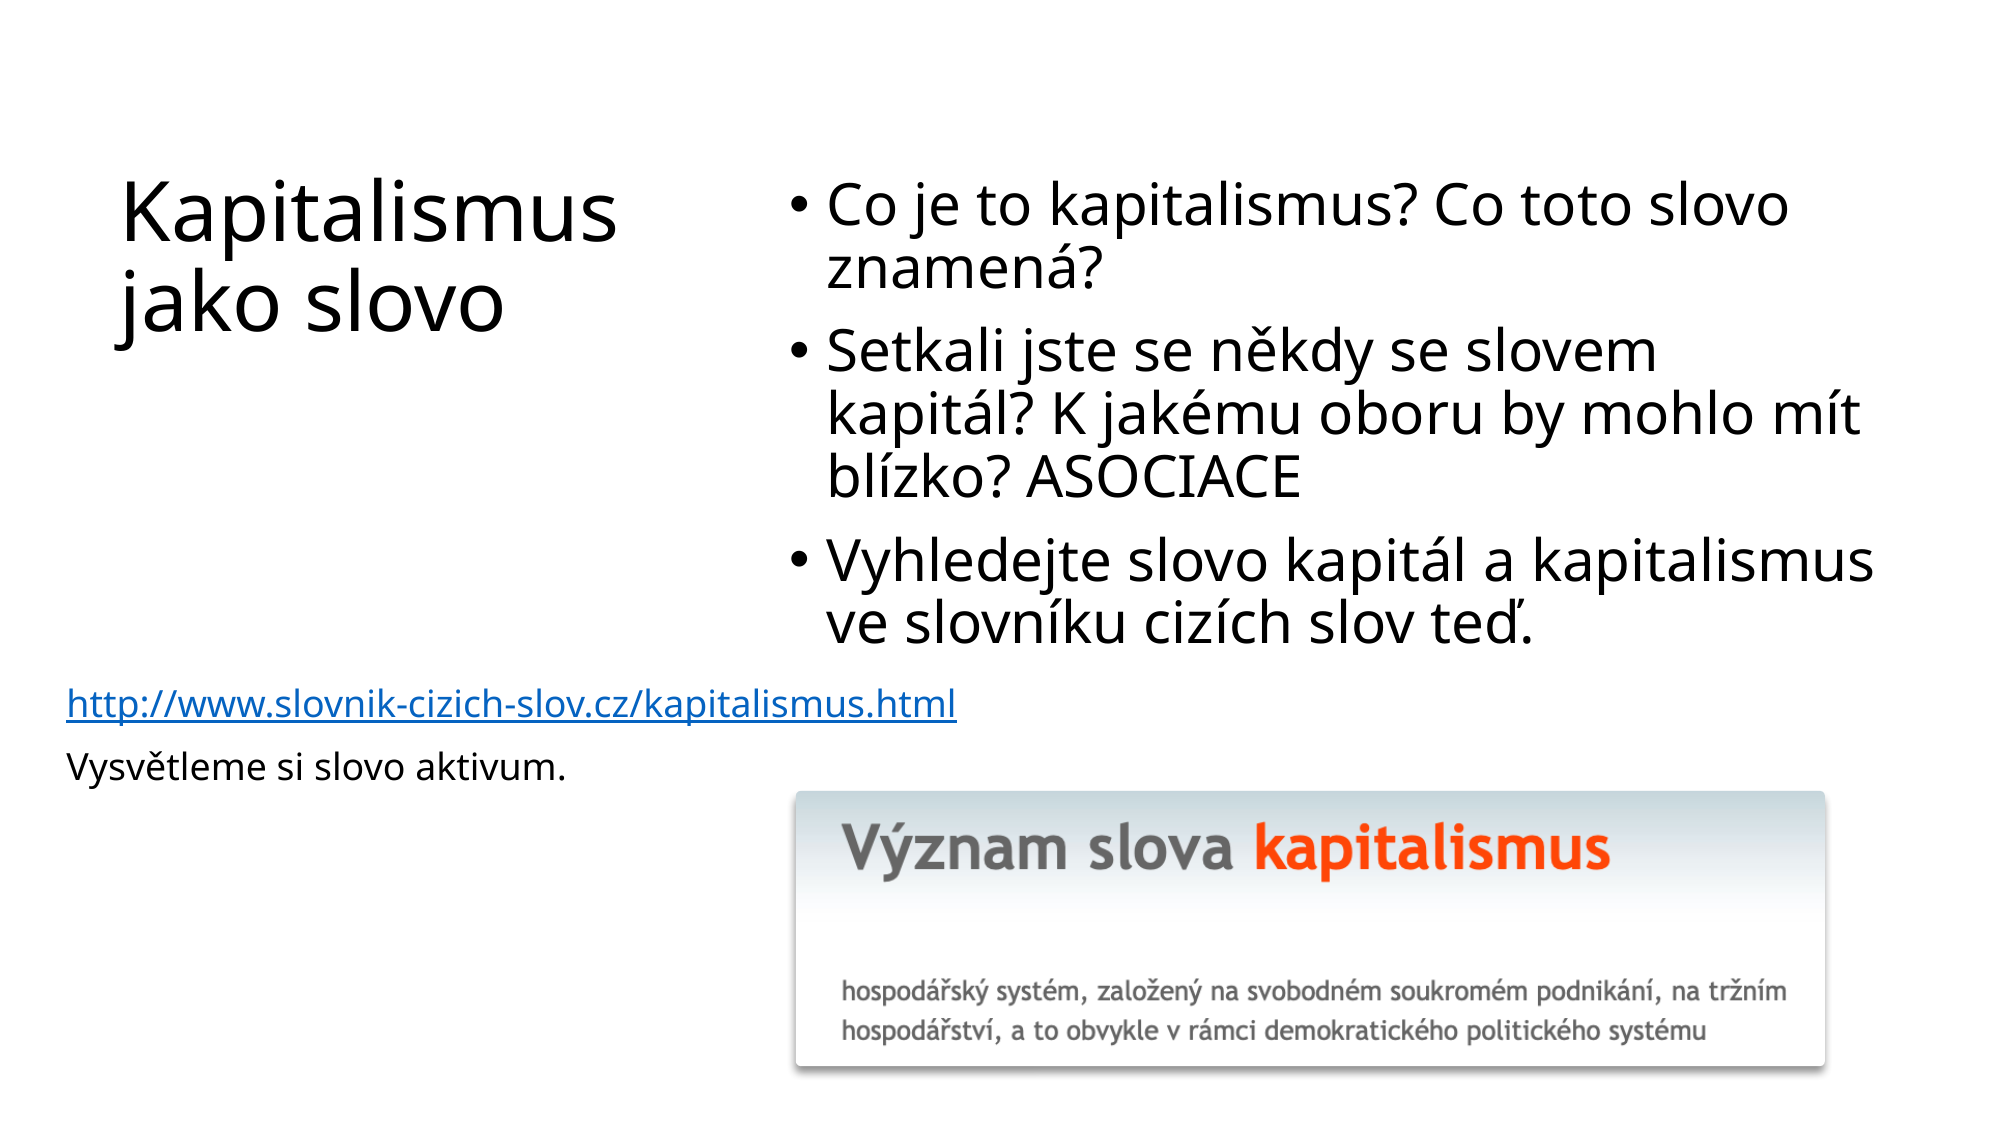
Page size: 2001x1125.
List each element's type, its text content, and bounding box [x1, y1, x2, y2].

list Co je to kapitalismus? Co toto slovo znamená? Setkali jste se někdy se slovem kapitál? K jakému oboru by mohlo mít blízko? ASOCIACE Vyhledejte slovo kapitál a kapitalismus ve slovníku cizích slov teď. [774, 103, 1892, 729]
text_box http://www.slovnik-cizich-slov.cz/kapitalismus.html Vysvětleme si slovo aktivum. [51, 672, 1052, 796]
title Kapitalismus jako slovo [104, 103, 667, 416]
picture [795, 790, 1825, 1067]
